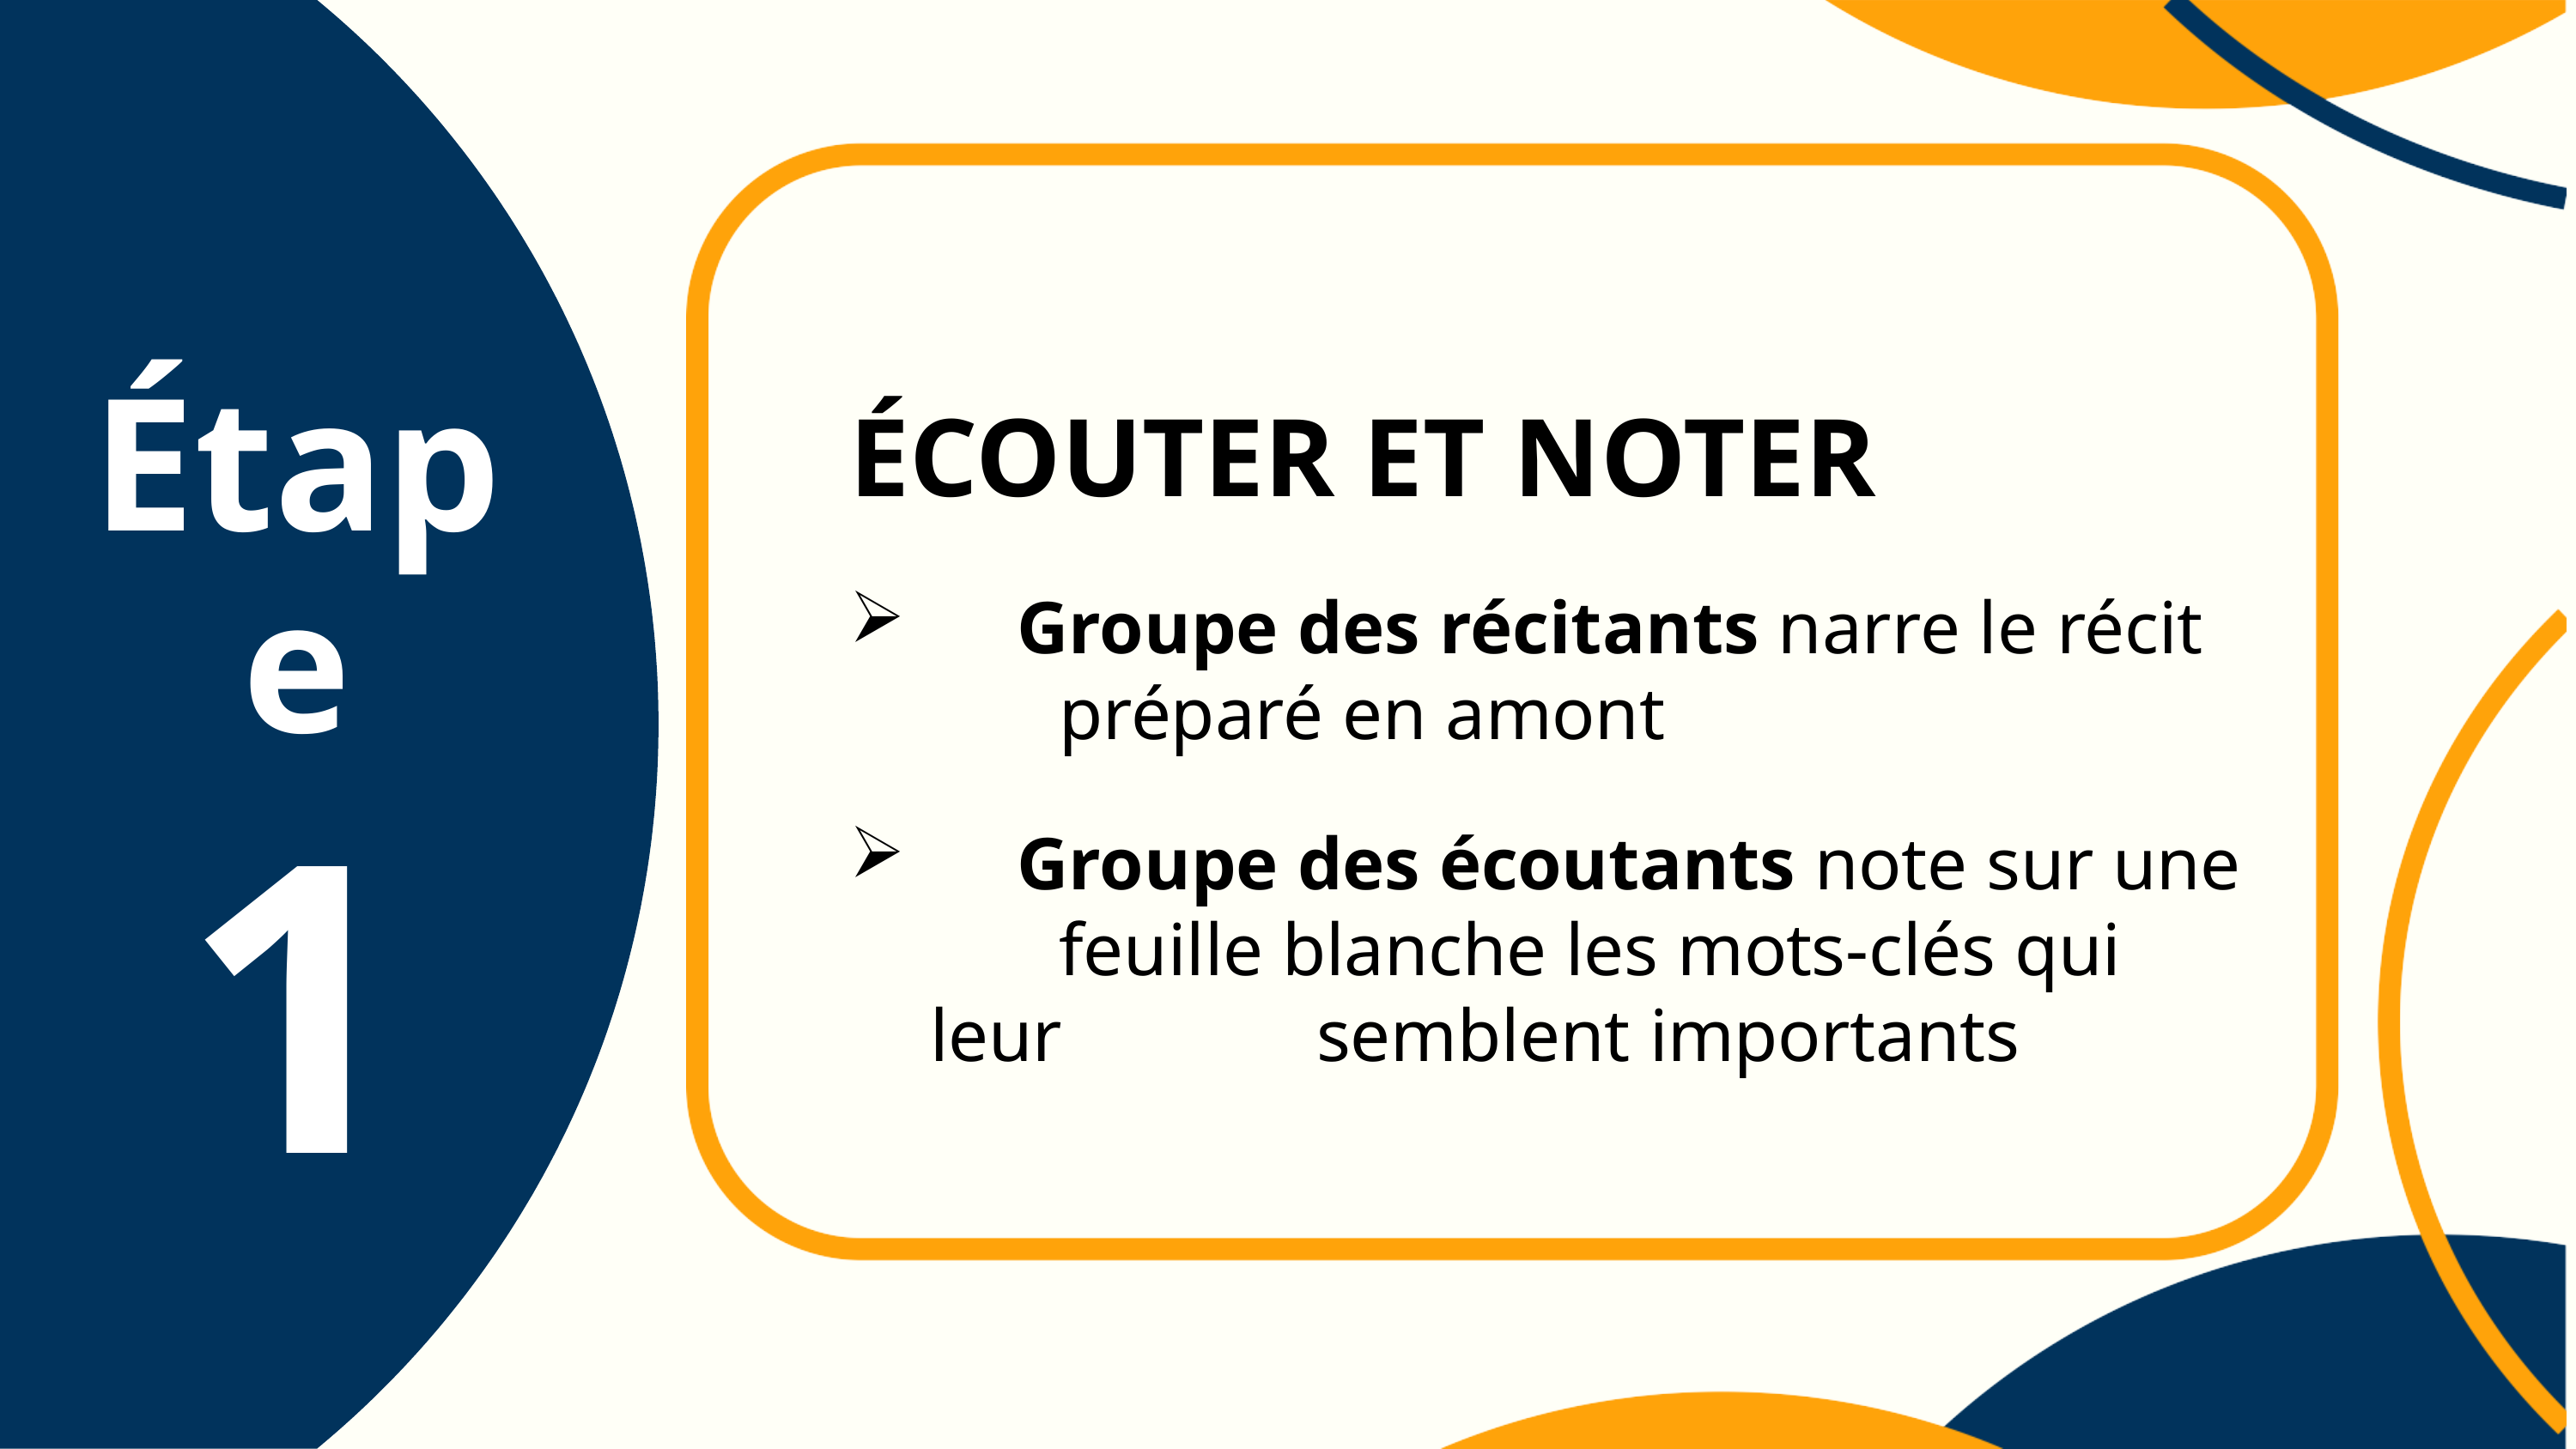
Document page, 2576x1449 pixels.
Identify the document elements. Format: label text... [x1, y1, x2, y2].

title Étape 1 [39, 363, 555, 1234]
picture [686, 0, 2576, 1449]
